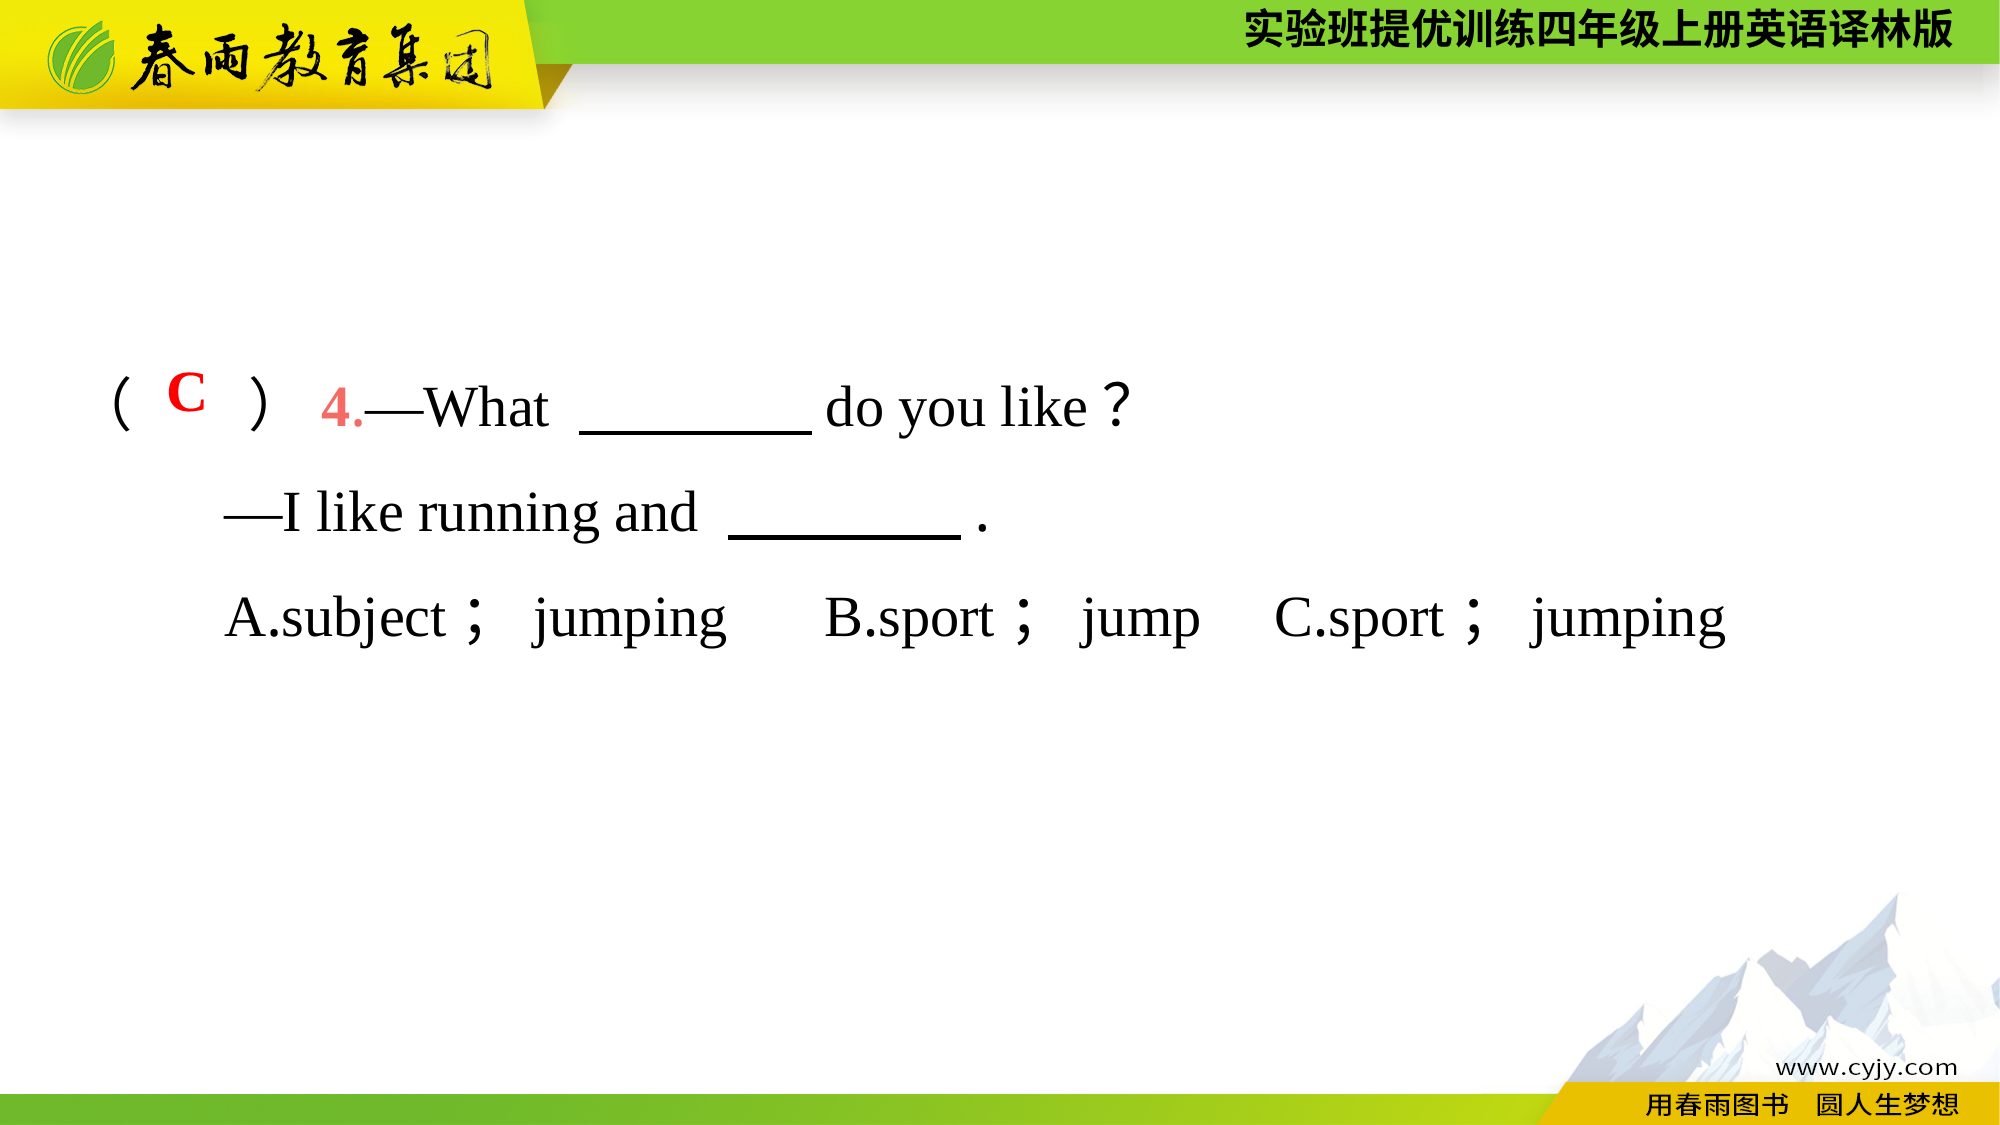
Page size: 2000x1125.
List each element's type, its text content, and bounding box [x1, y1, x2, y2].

text_box C [151, 346, 224, 431]
picture [0, 0, 2000, 1125]
list （ ）4.—What do you like？ —I like running and . A.subject；jumping B.sport；jump C.sport；jumping [59, 325, 1944, 646]
